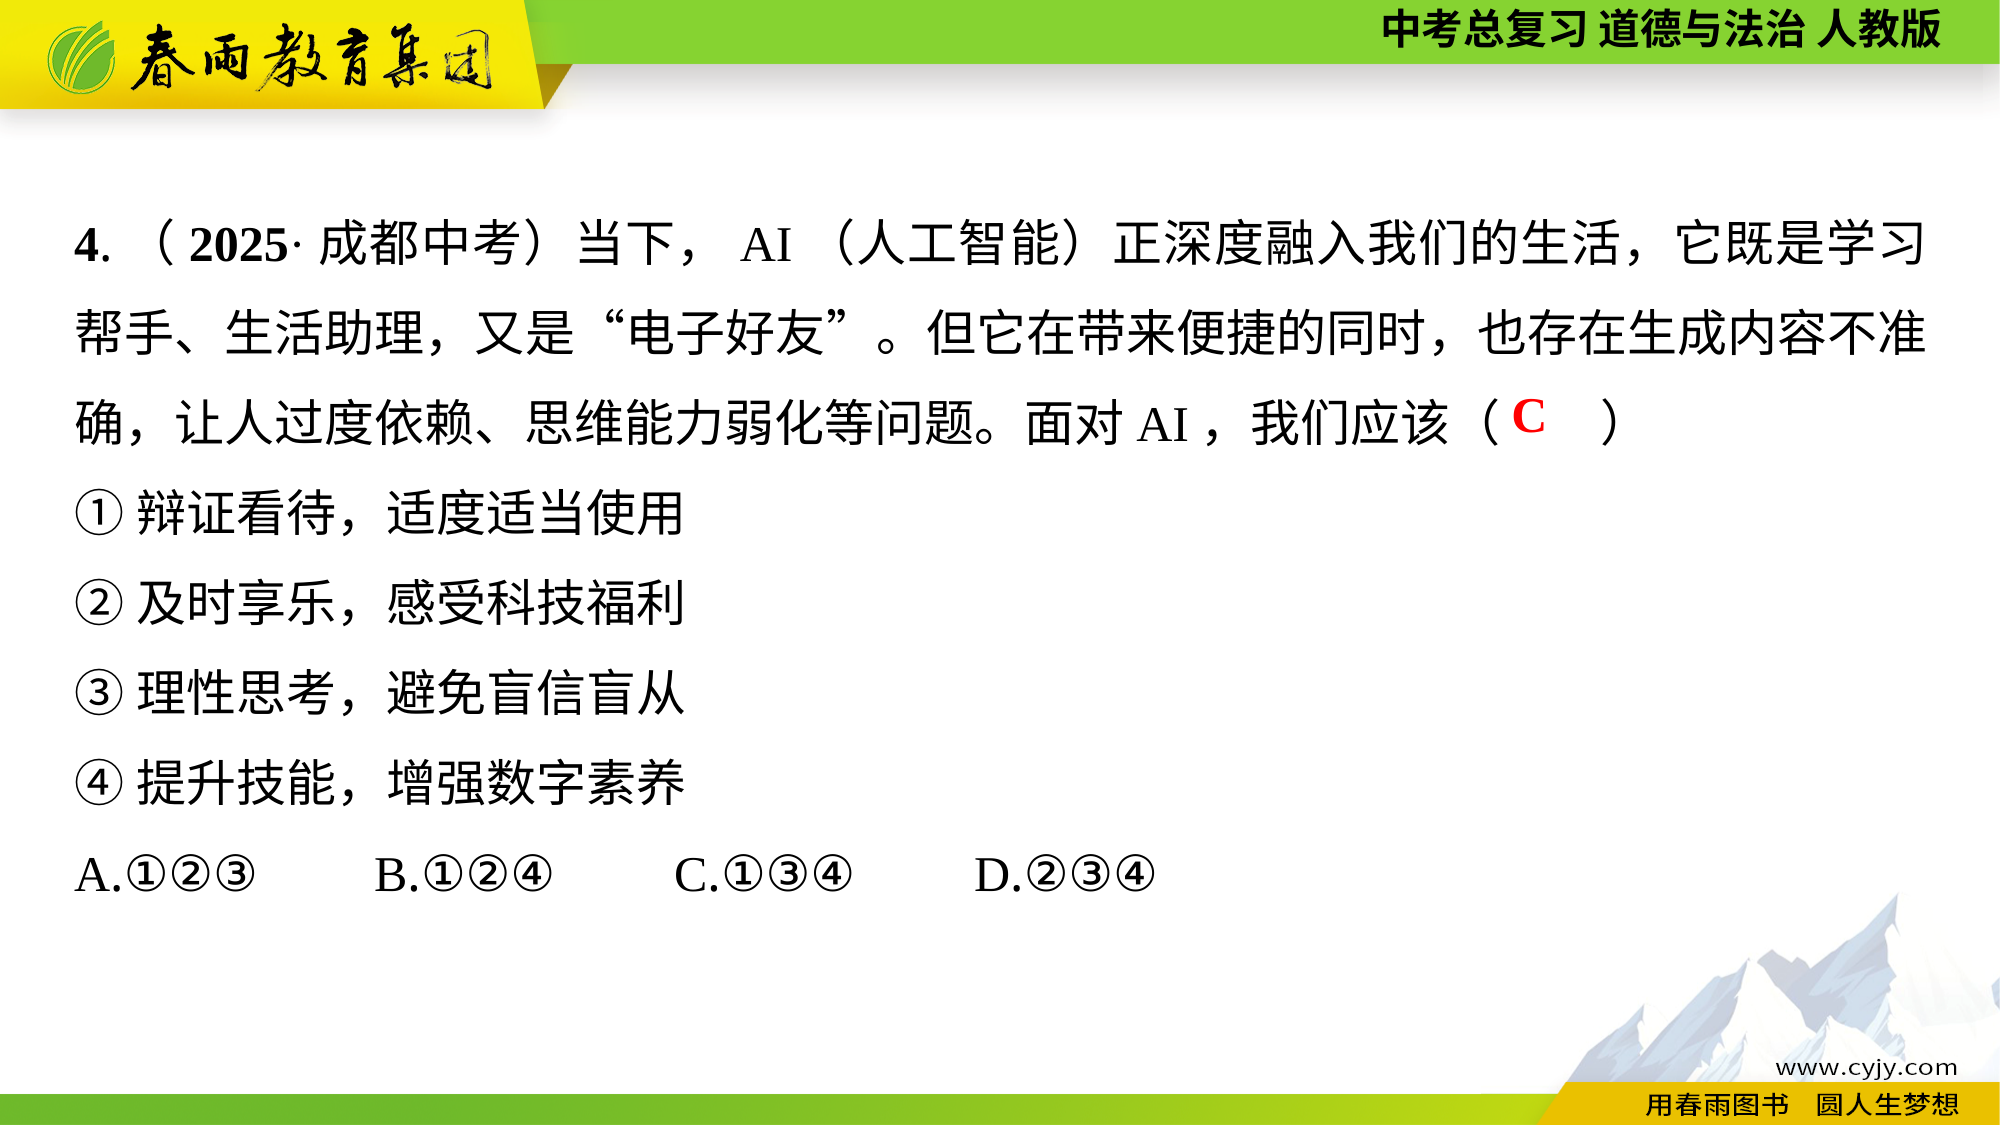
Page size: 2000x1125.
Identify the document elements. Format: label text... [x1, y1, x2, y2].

picture [0, 0, 2000, 1125]
list 4.（2025·成都中考）当下，AI（人工智能）正深度融入我们的生活，它既是学习帮手、生活助理，又是“电子好友”。但它在带来便捷的同时，也存在生成内容不准确，让人过度依赖、思维能力弱化等问题。面对AI，我们应该（ ） ①辩证看待，适度适当使用 ②及时享乐，感受科技福利 ③理性思考，避免盲信盲从 ④提升技能，增强数字素养 A.①②③ B.①②④ C.①③④ D.②③④ [59, 174, 1944, 906]
text_box C [1496, 374, 1563, 450]
